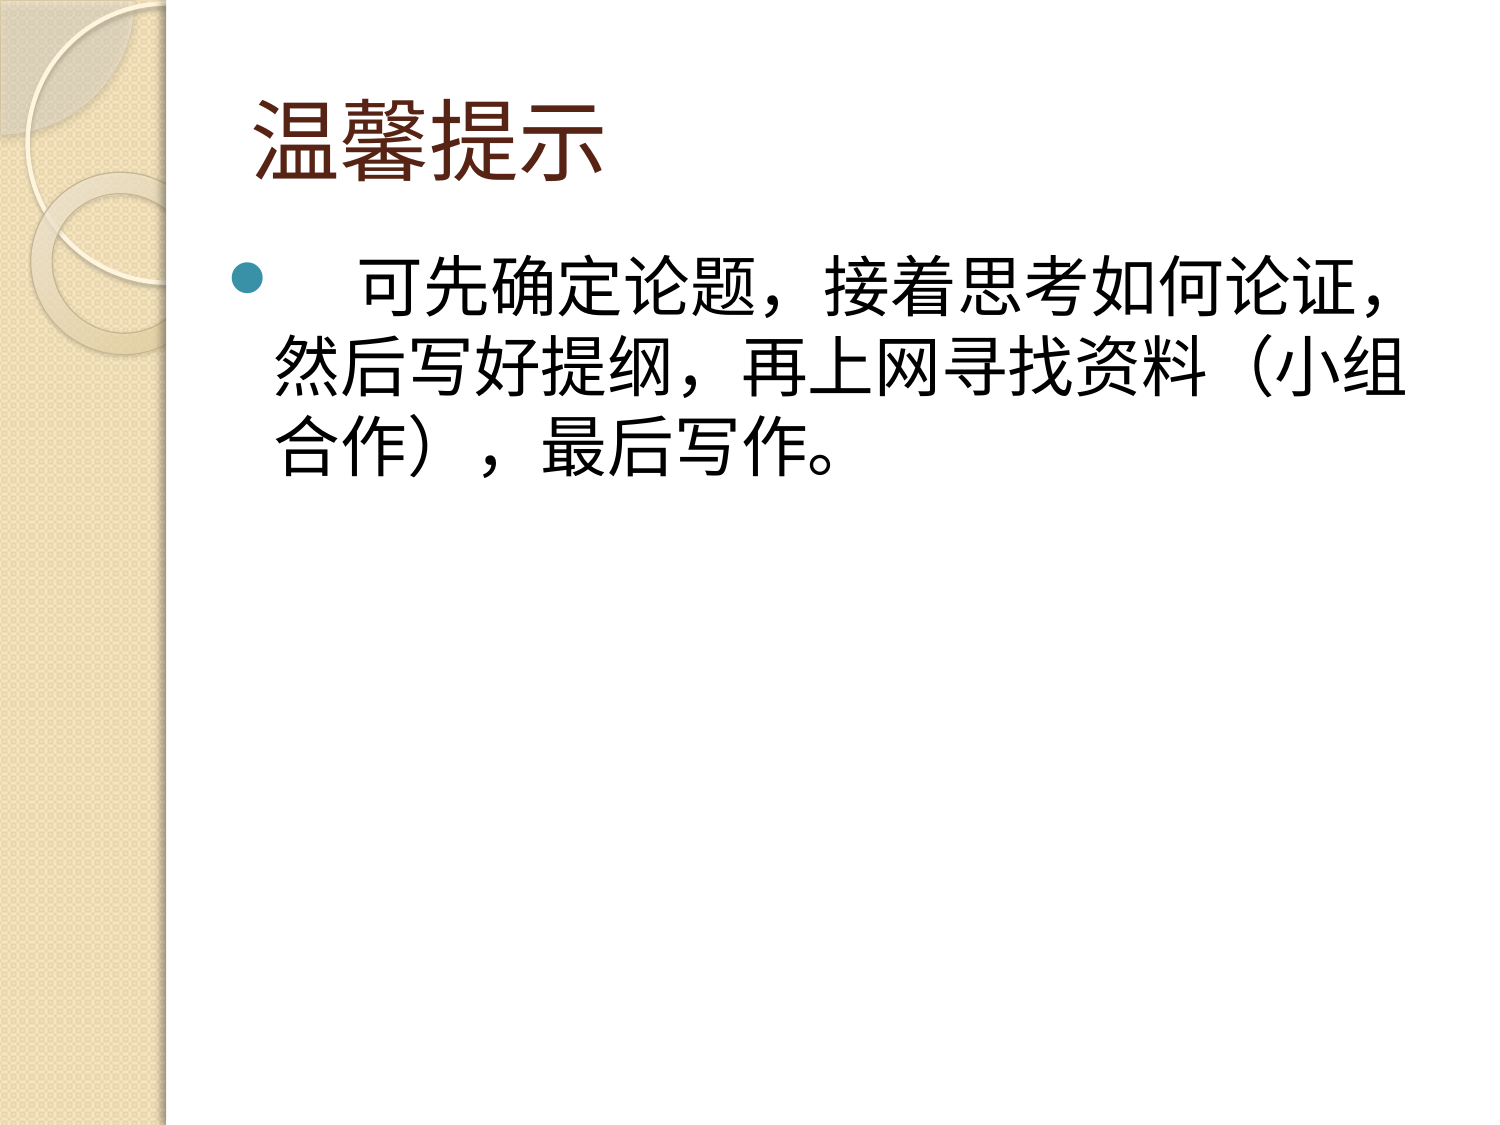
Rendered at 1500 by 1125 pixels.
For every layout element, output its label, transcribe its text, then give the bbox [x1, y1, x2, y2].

list 可先确定论题，接着思考如何论证，然后写好提纲，再上网寻找资料（小组合作），最后写作。 [199, 237, 1466, 1025]
title 温馨提示 [235, 45, 1466, 233]
